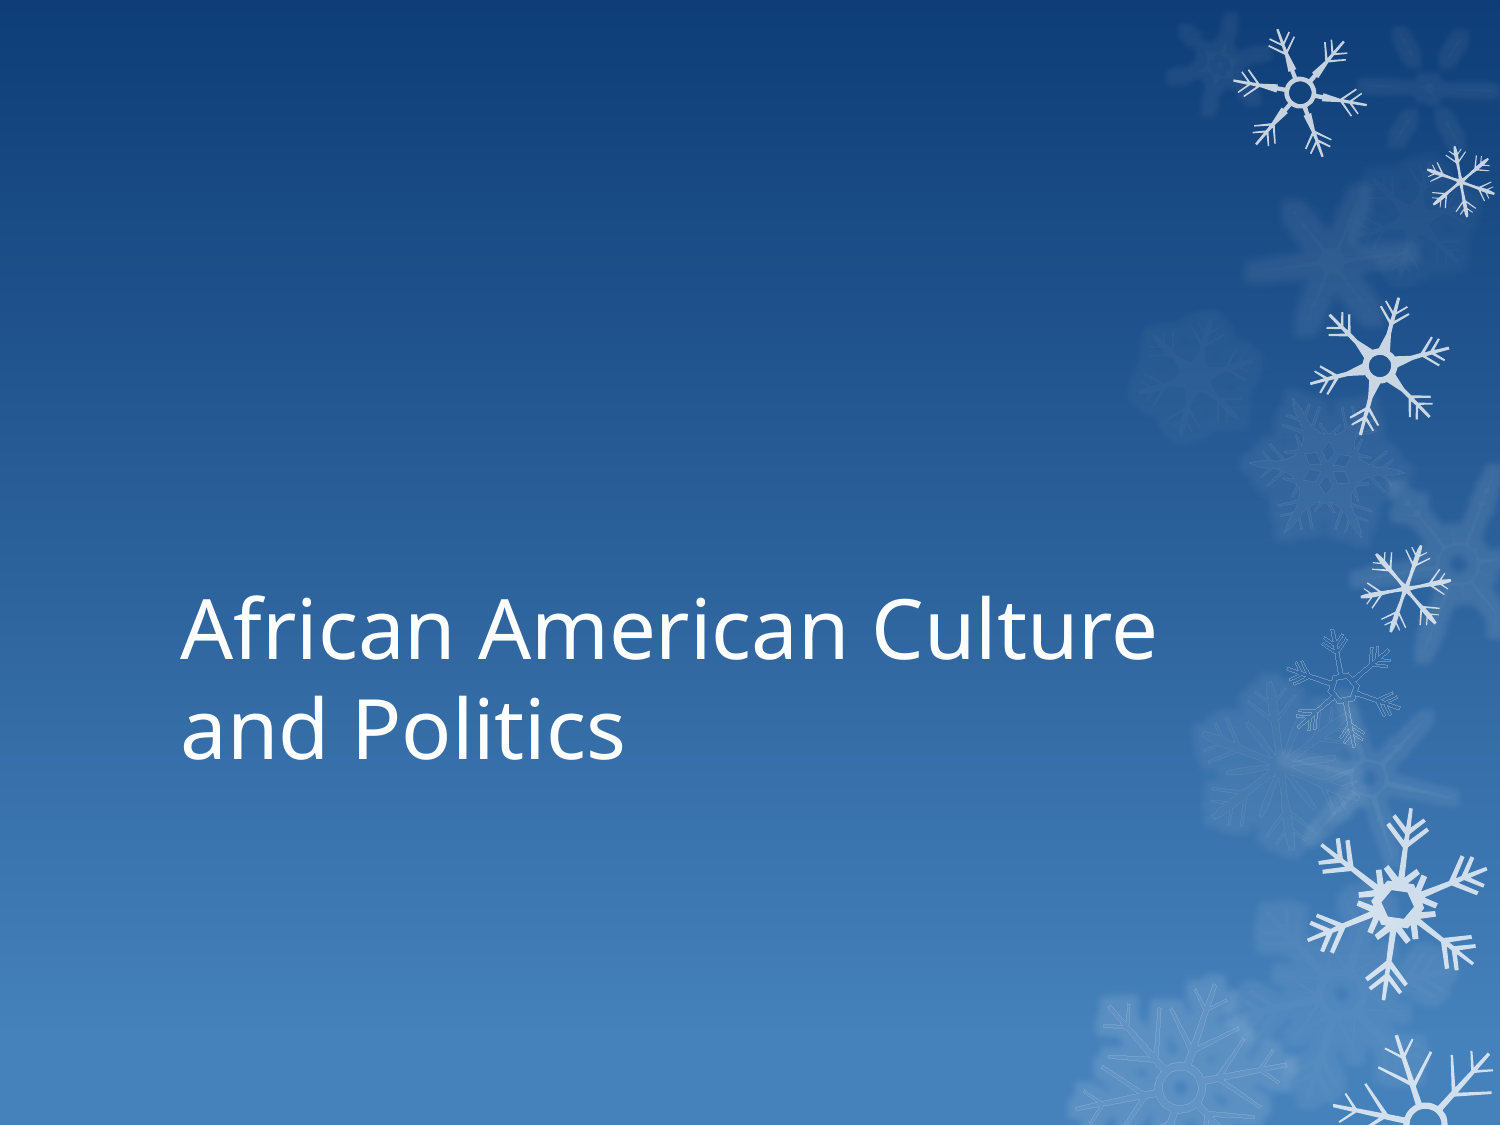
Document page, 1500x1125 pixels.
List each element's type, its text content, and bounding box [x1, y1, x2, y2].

title African American Culture and Politics [165, 542, 1334, 784]
